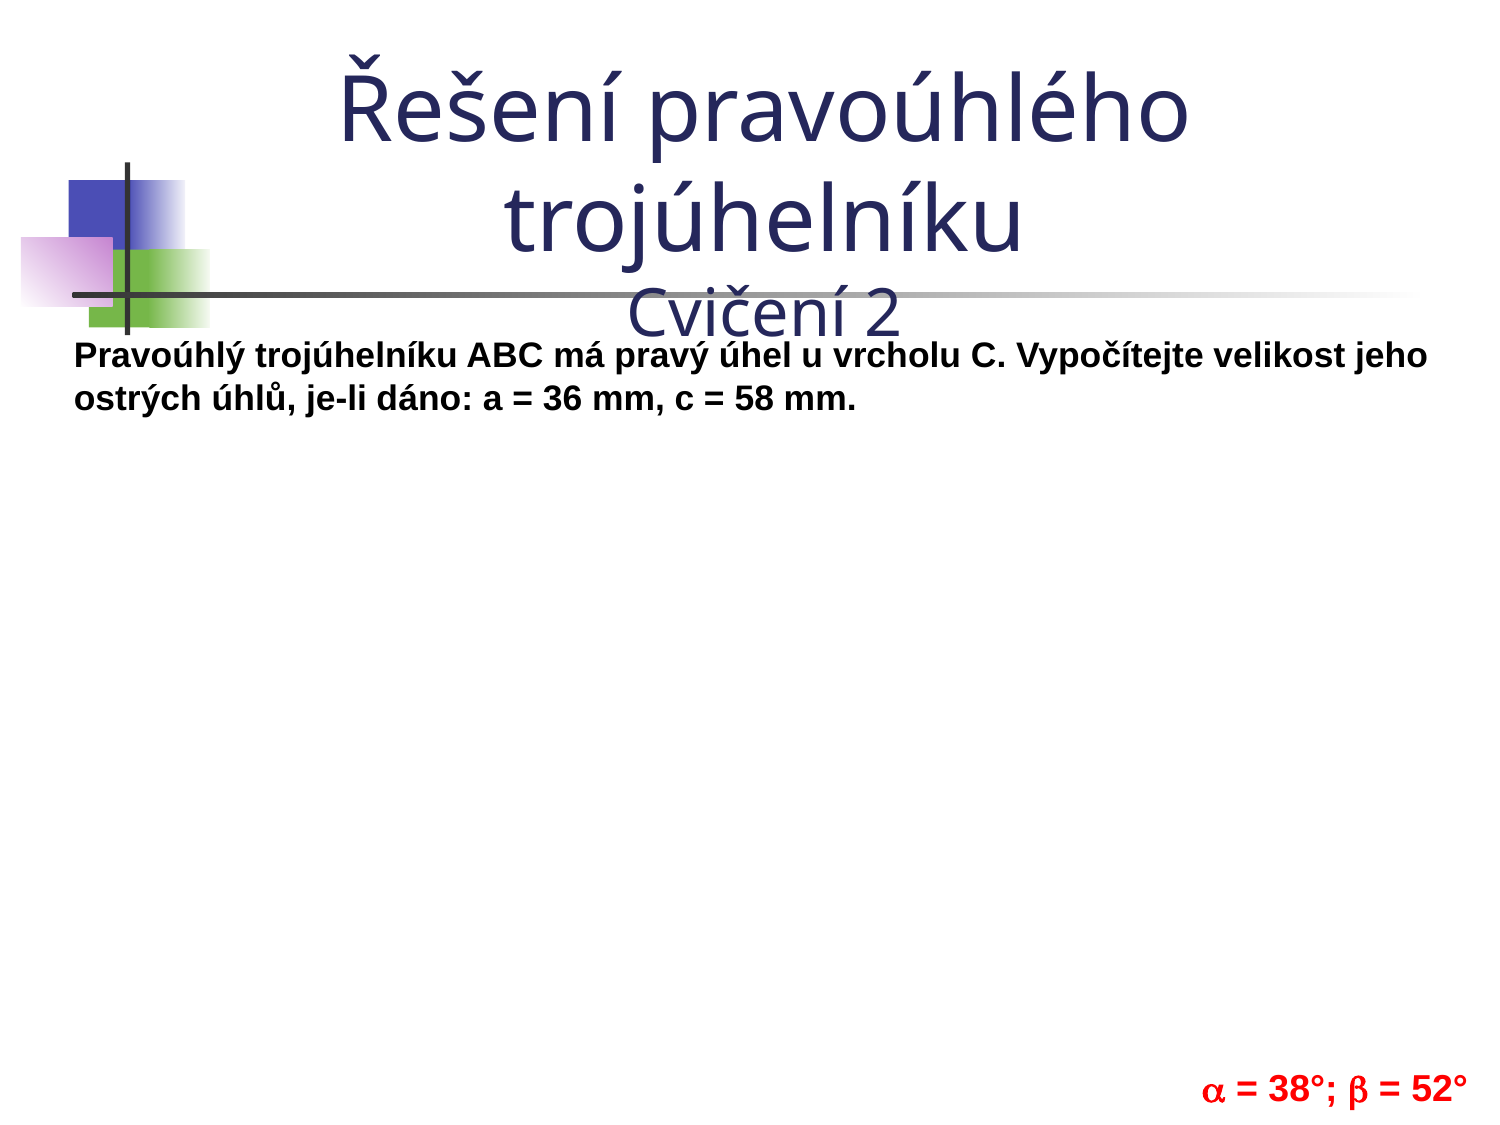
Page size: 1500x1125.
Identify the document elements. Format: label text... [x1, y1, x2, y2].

text_box Řešení pravoúhlého trojúhelníku Cvičení 2 [59, 42, 1471, 324]
text_box a = 38°; b = 52° [1187, 1057, 1500, 1117]
text_box Pravoúhlý trojúhelníku ABC má pravý úhel u vrcholu C. Vypočítejte velikost jeho ostrých úhlů, je-li dáno: a = 36 mm, c = 58 mm. [58, 324, 1500, 425]
